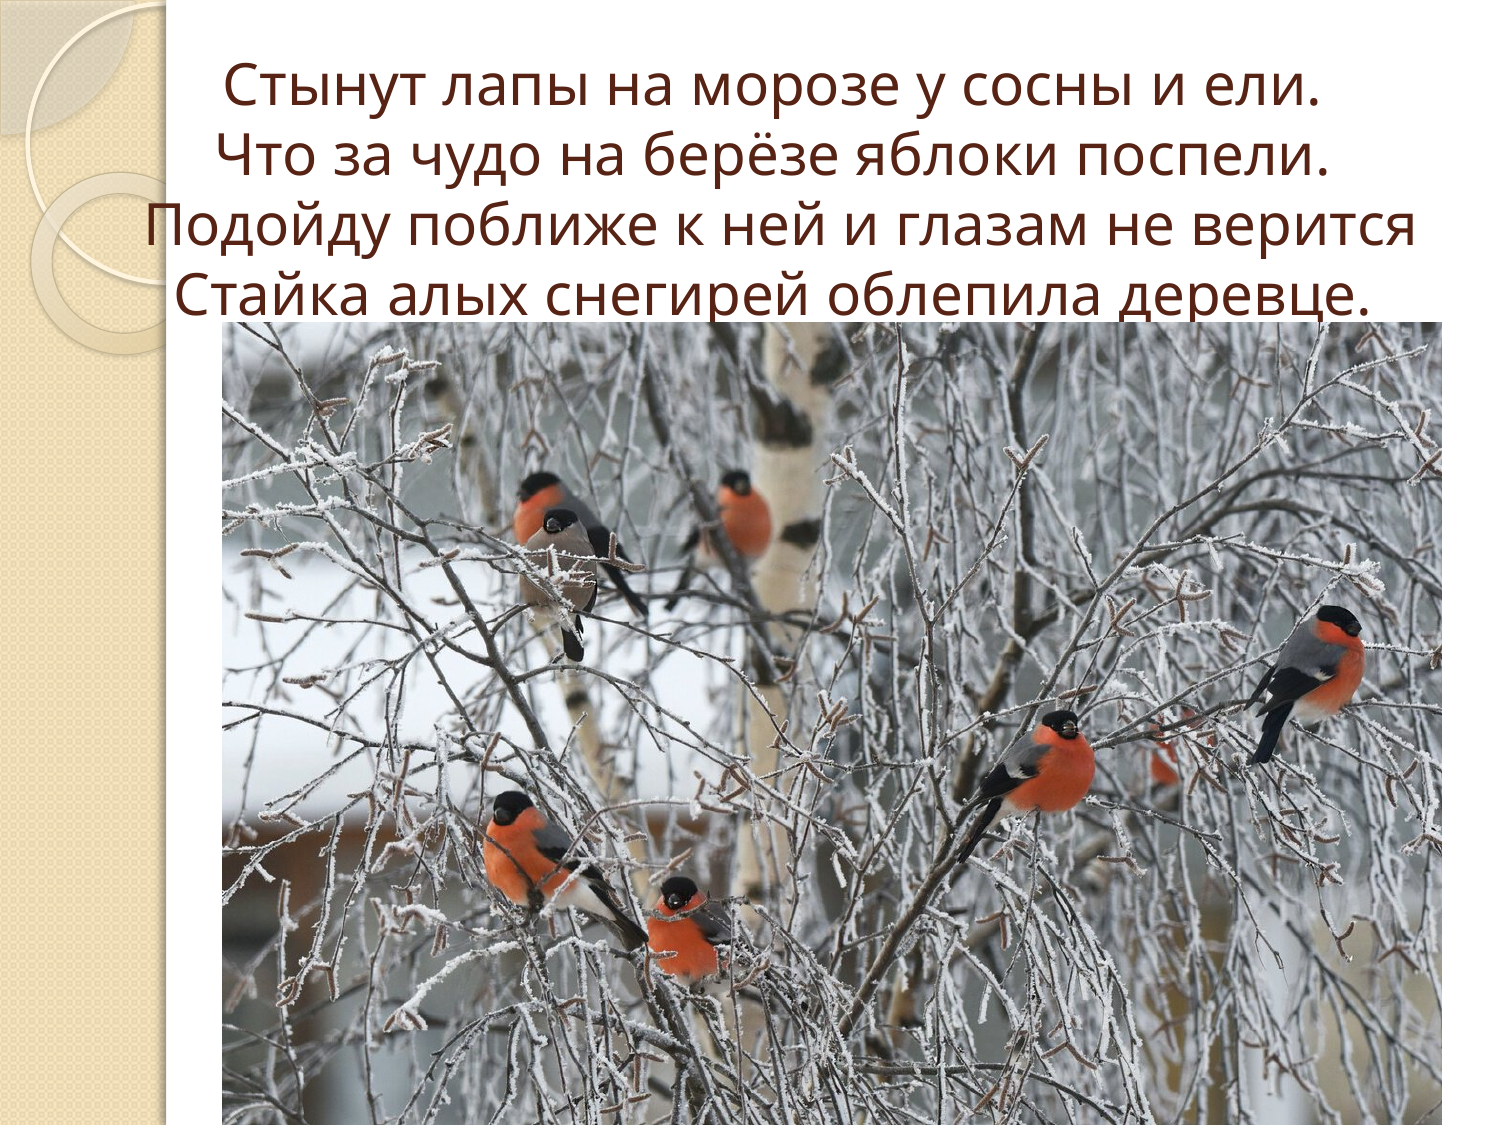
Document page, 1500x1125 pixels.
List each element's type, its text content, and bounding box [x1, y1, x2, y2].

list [222, 322, 1442, 1125]
title Стынут лапы на морозе у сосны и ели. Что за чудо на берёзе яблоки поспели. Подойду поближе к ней и глазам не верится Стайка алых снегирей облепила деревце. [105, 35, 1456, 340]
